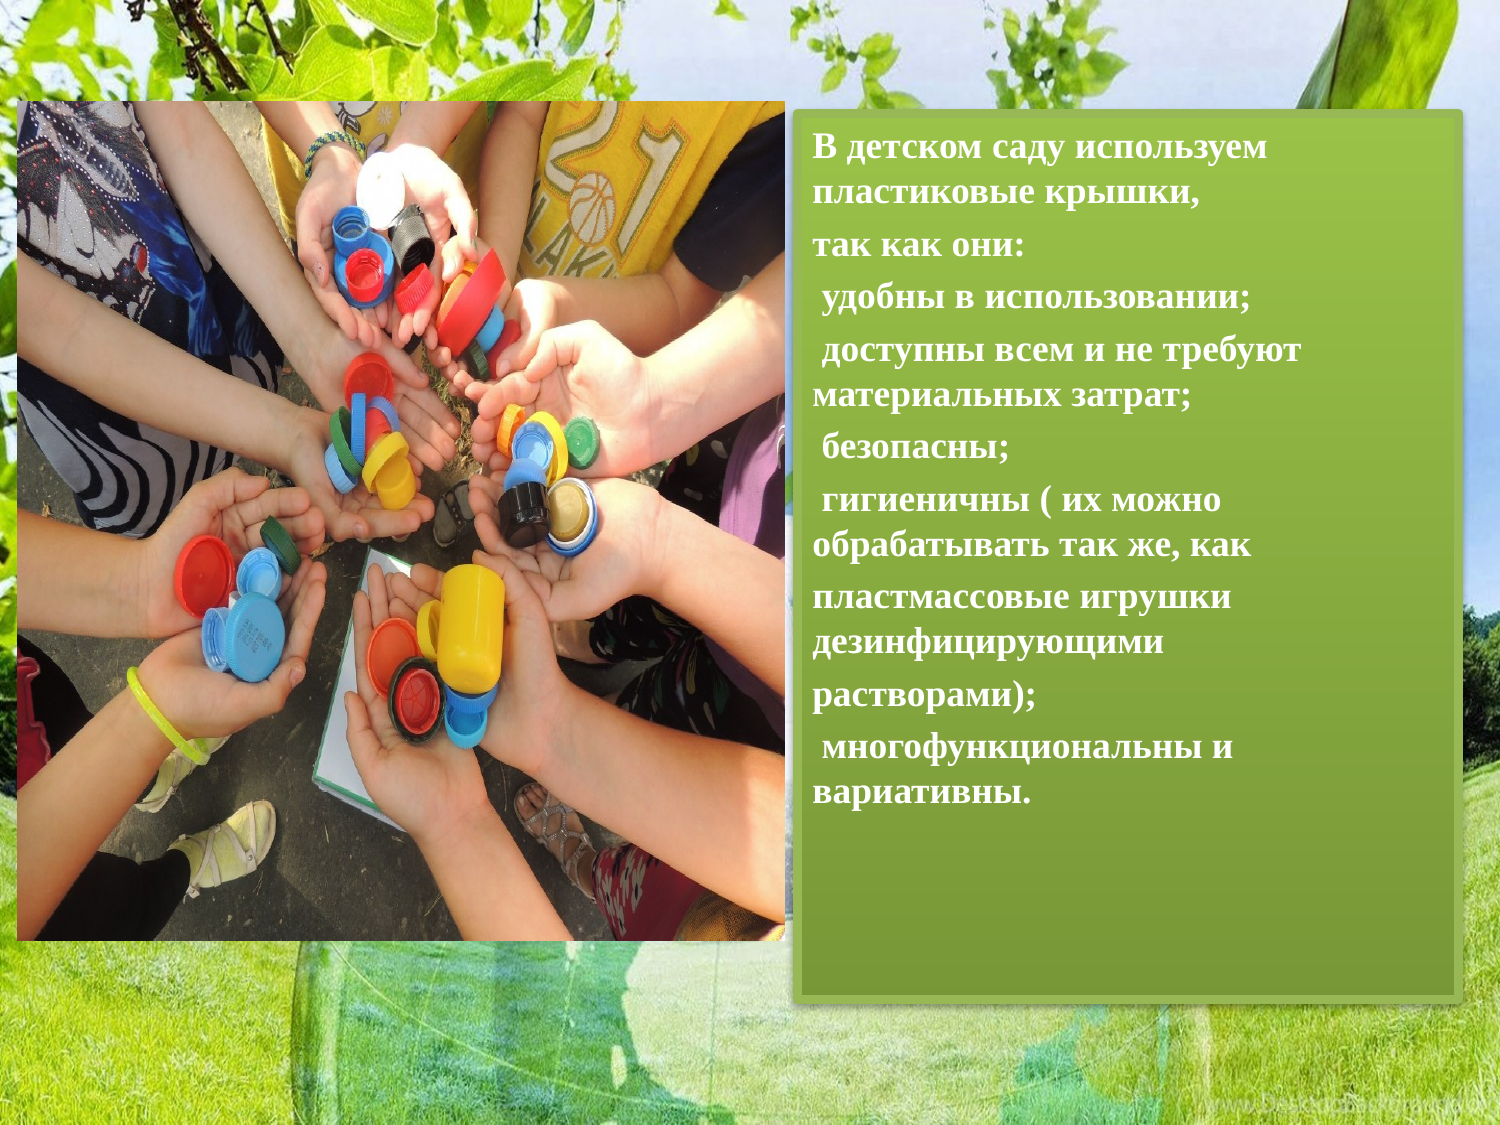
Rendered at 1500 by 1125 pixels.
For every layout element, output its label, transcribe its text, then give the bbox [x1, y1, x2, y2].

picture [0, 0, 1500, 1125]
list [17, 101, 785, 941]
list В детском саду используем пластиковые крышки, так как они: удобны в использовании; доступны всем и не требуют материальных затрат; безопасны; гигиеничны ( их можно обрабатывать так же, как пластмассовые игрушки дезинфицирующими растворами); многофункциональны и вариативны. [796, 113, 1459, 1000]
